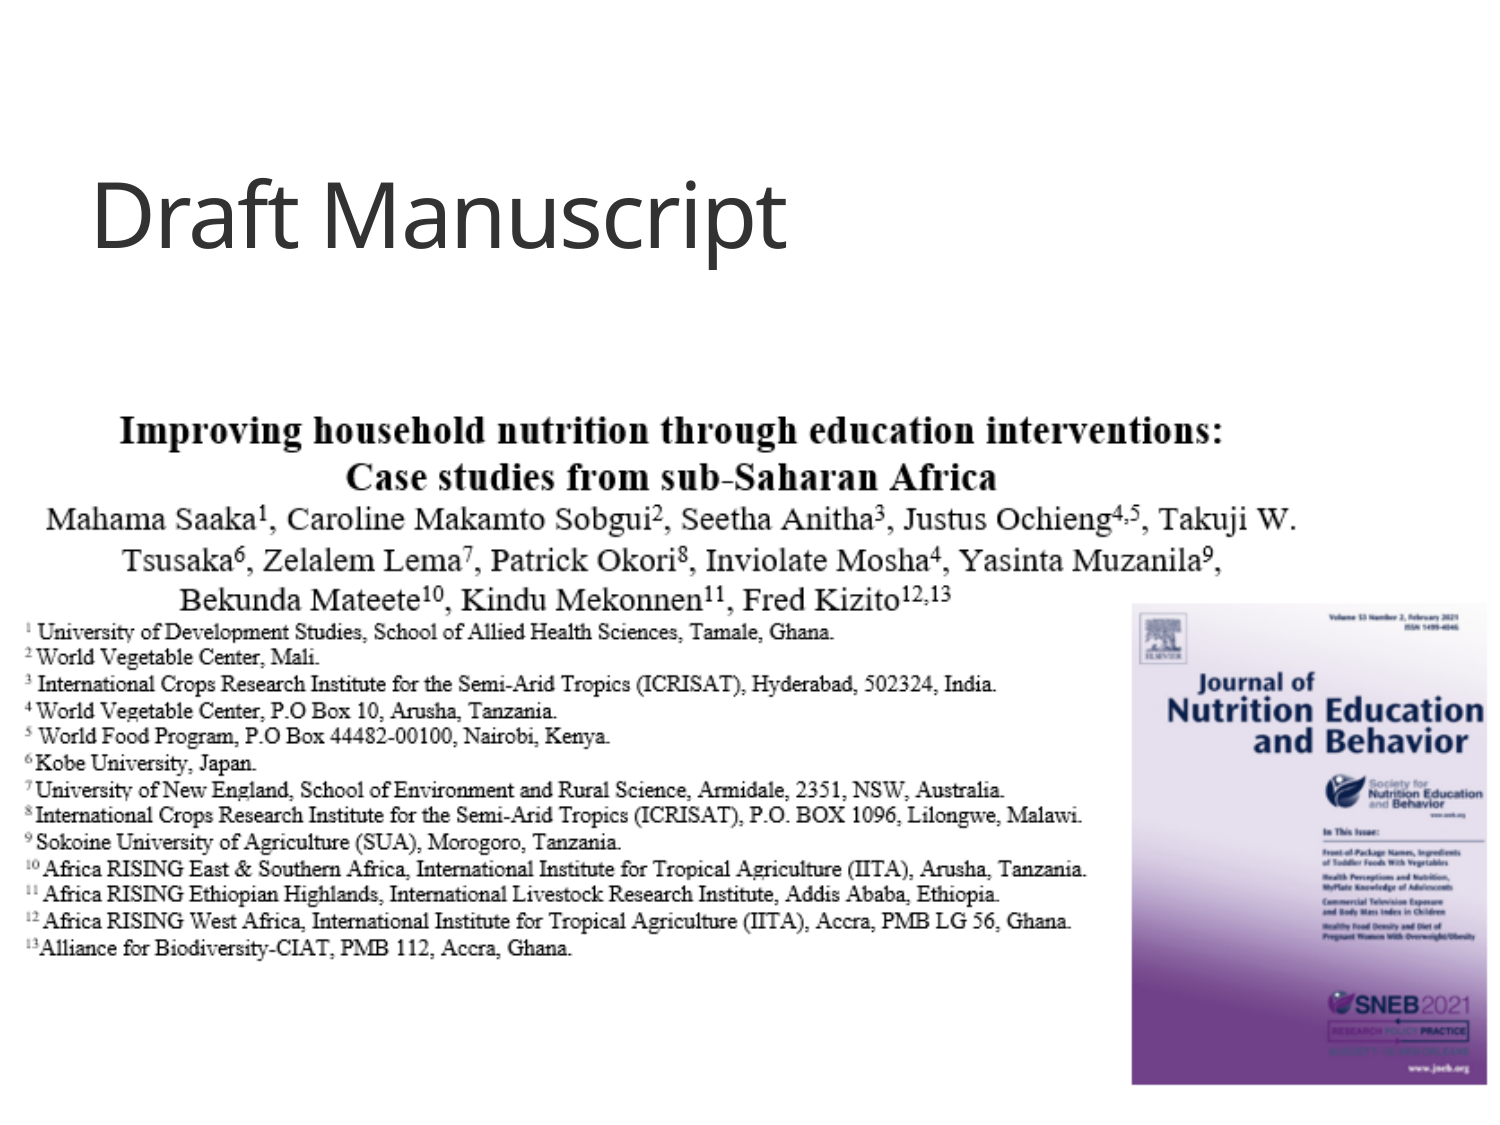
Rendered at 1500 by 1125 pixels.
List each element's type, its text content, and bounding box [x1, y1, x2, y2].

picture [10, 399, 1500, 1106]
title Draft Manuscript [75, 149, 1325, 300]
